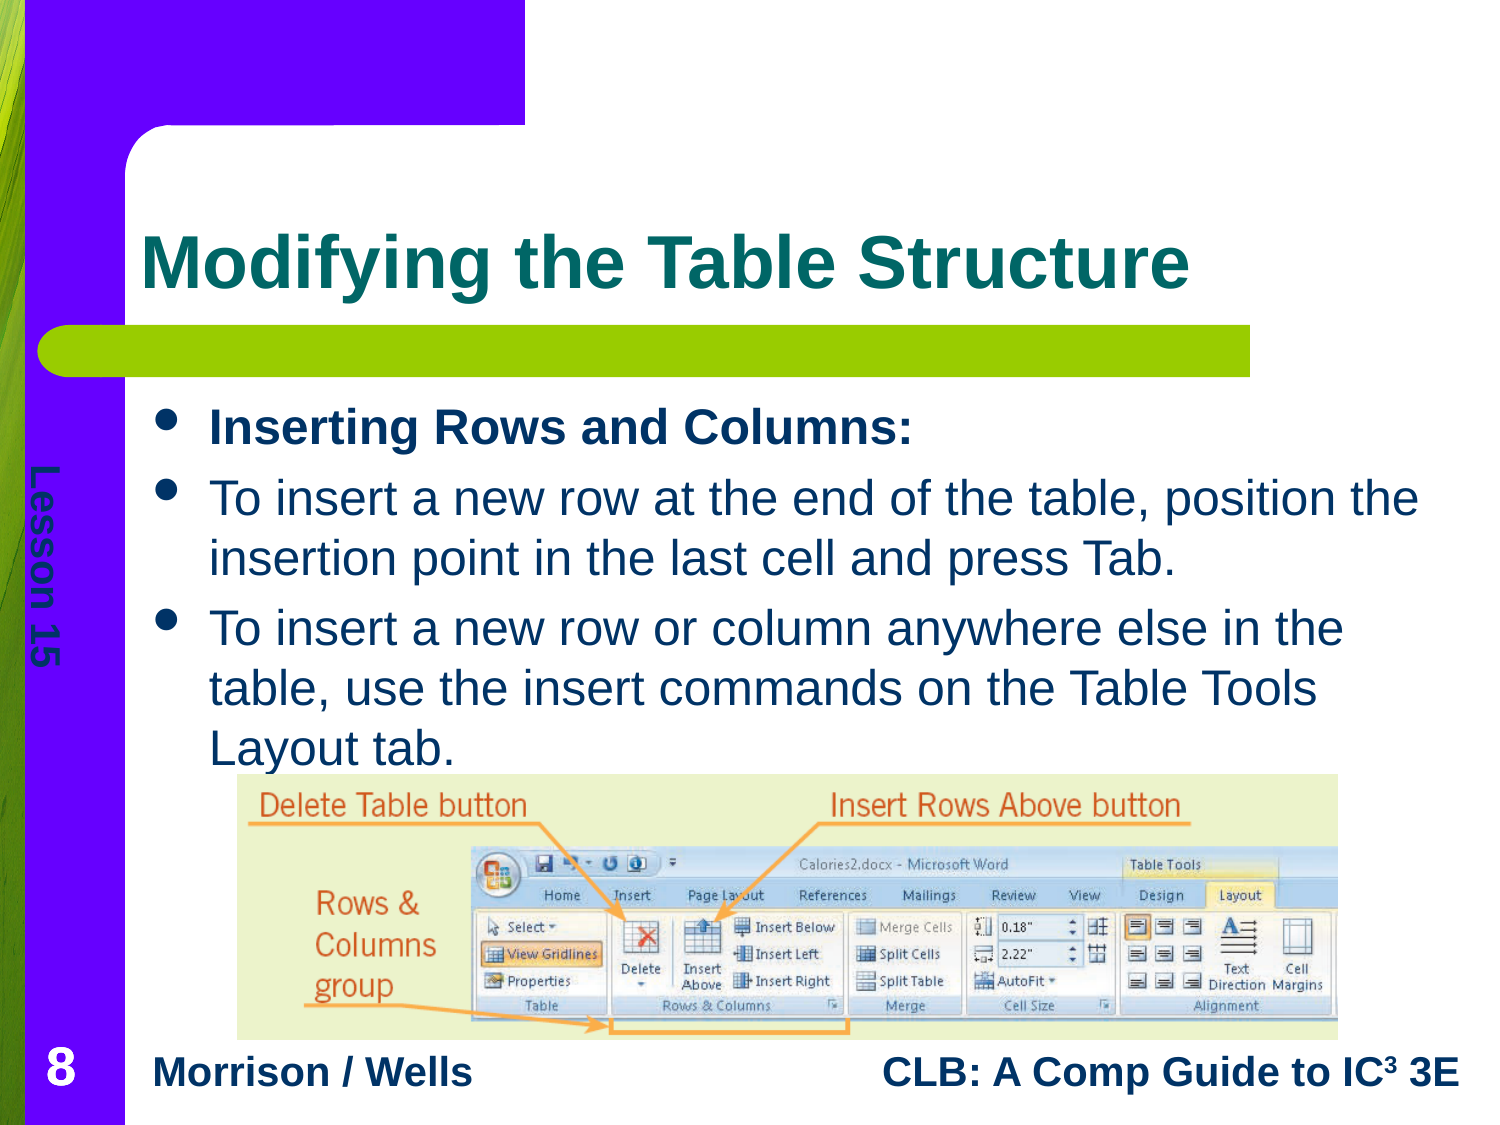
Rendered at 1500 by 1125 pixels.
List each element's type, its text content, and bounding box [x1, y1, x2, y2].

text_box 8 [13, 1023, 111, 1105]
picture [237, 774, 1338, 1040]
title Modifying the Table Structure [124, 124, 1426, 313]
list Inserting Rows and Columns: To insert a new row at the end of the table, position the insertion point in the last cell and press Tab. To insert a new row or column anywhere else in the table, use the insert commands on the Table Tools Layout tab. [137, 387, 1438, 1013]
picture [0, 0, 25, 1125]
